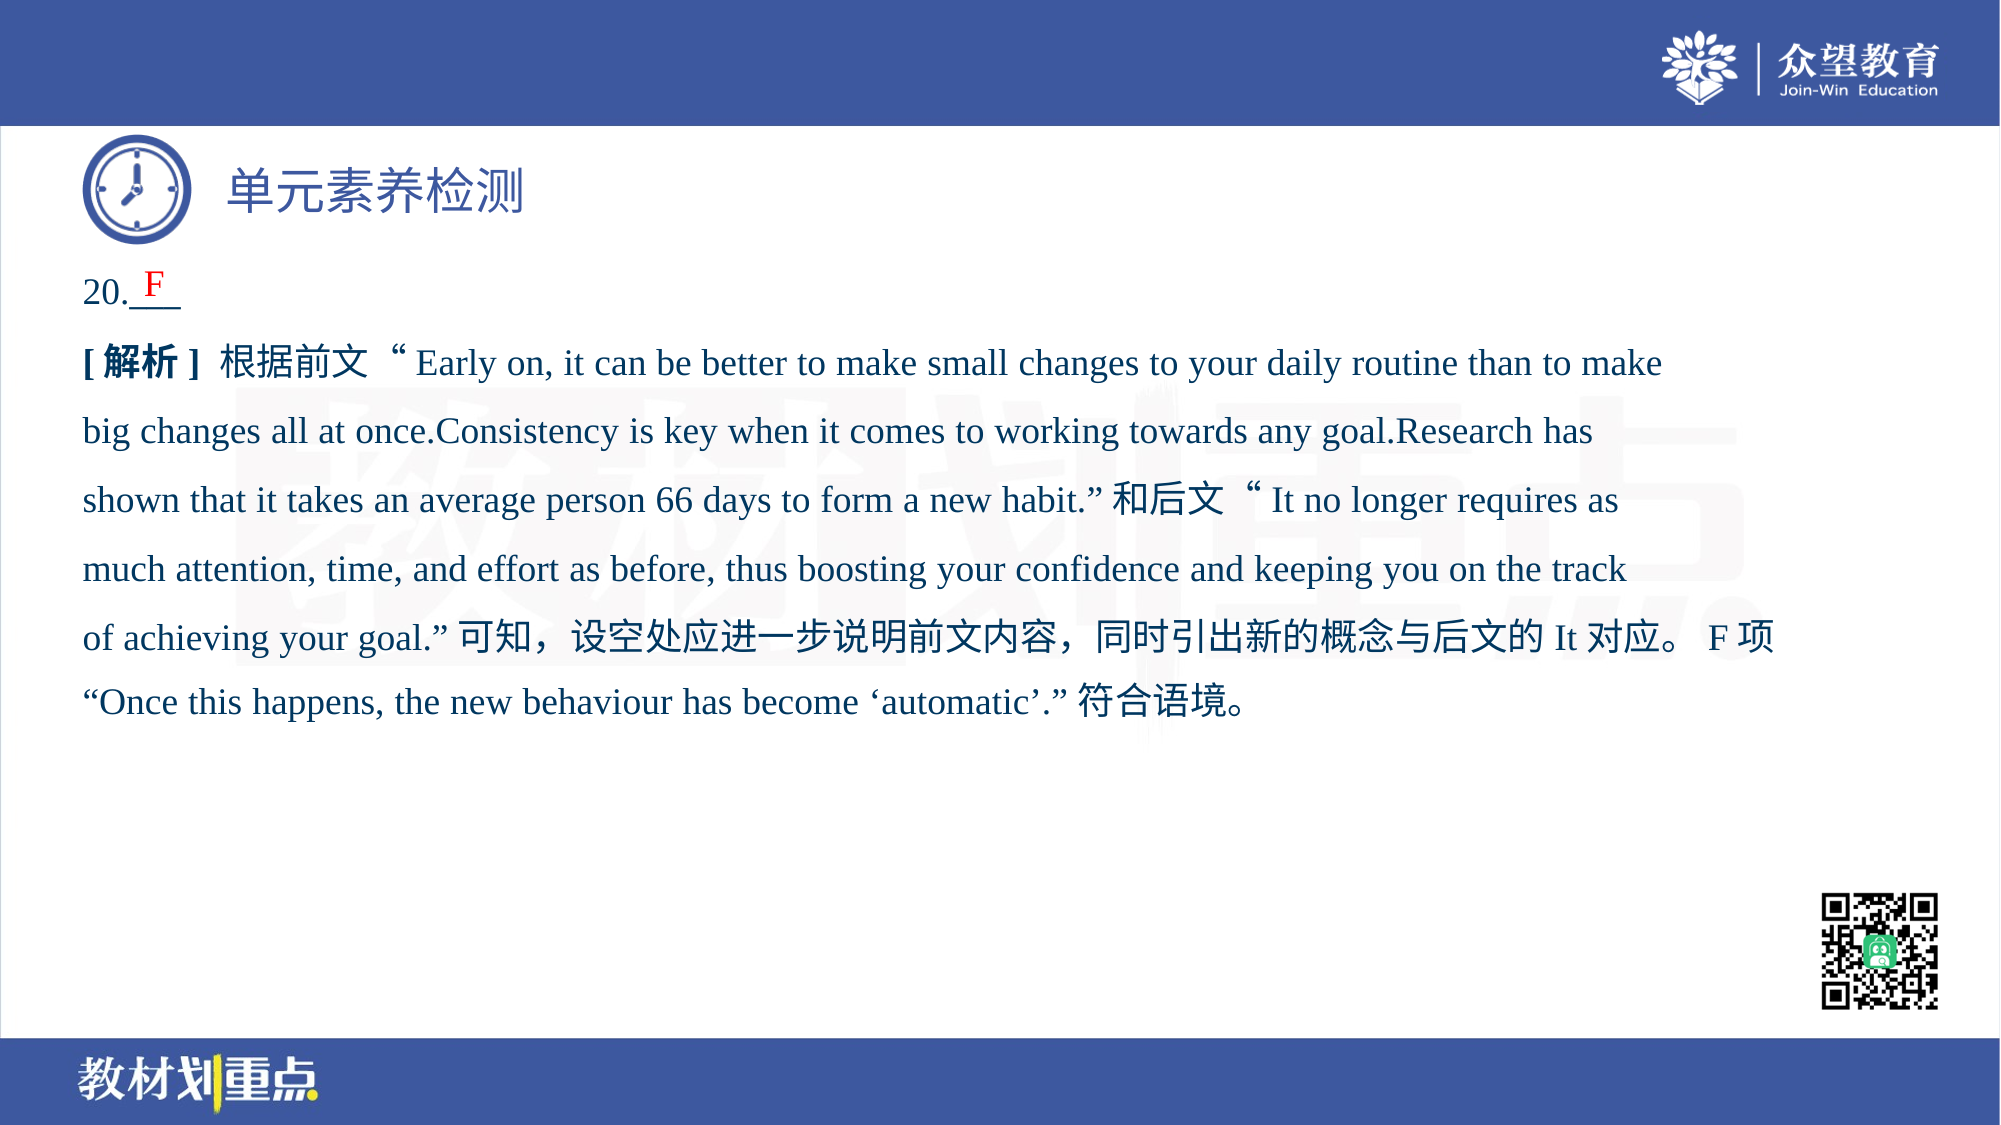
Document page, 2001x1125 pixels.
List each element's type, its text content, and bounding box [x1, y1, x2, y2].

text_box [解析] 根据前文“Early on, it can be better to make small changes to your daily routine than to make big changes all at once.Consistency is key when it comes to working towards any goal.Research has shown that it takes an average person 66 days to form a new habit.”和后文“It no longer requires as much attention, time, and effort as before, thus boosting your confidence and keeping you on the track of achieving your goal.”可知，设空处应进一步说明前文内容，同时引出新的概念与后文的It对应。F项 “Once this happens, the new behaviour has become ‘automatic’.”符合语境。 [82, 313, 1817, 716]
text_box 20.___ [82, 247, 1817, 306]
picture [0, 0, 2000, 1125]
text_box F [130, 238, 179, 298]
